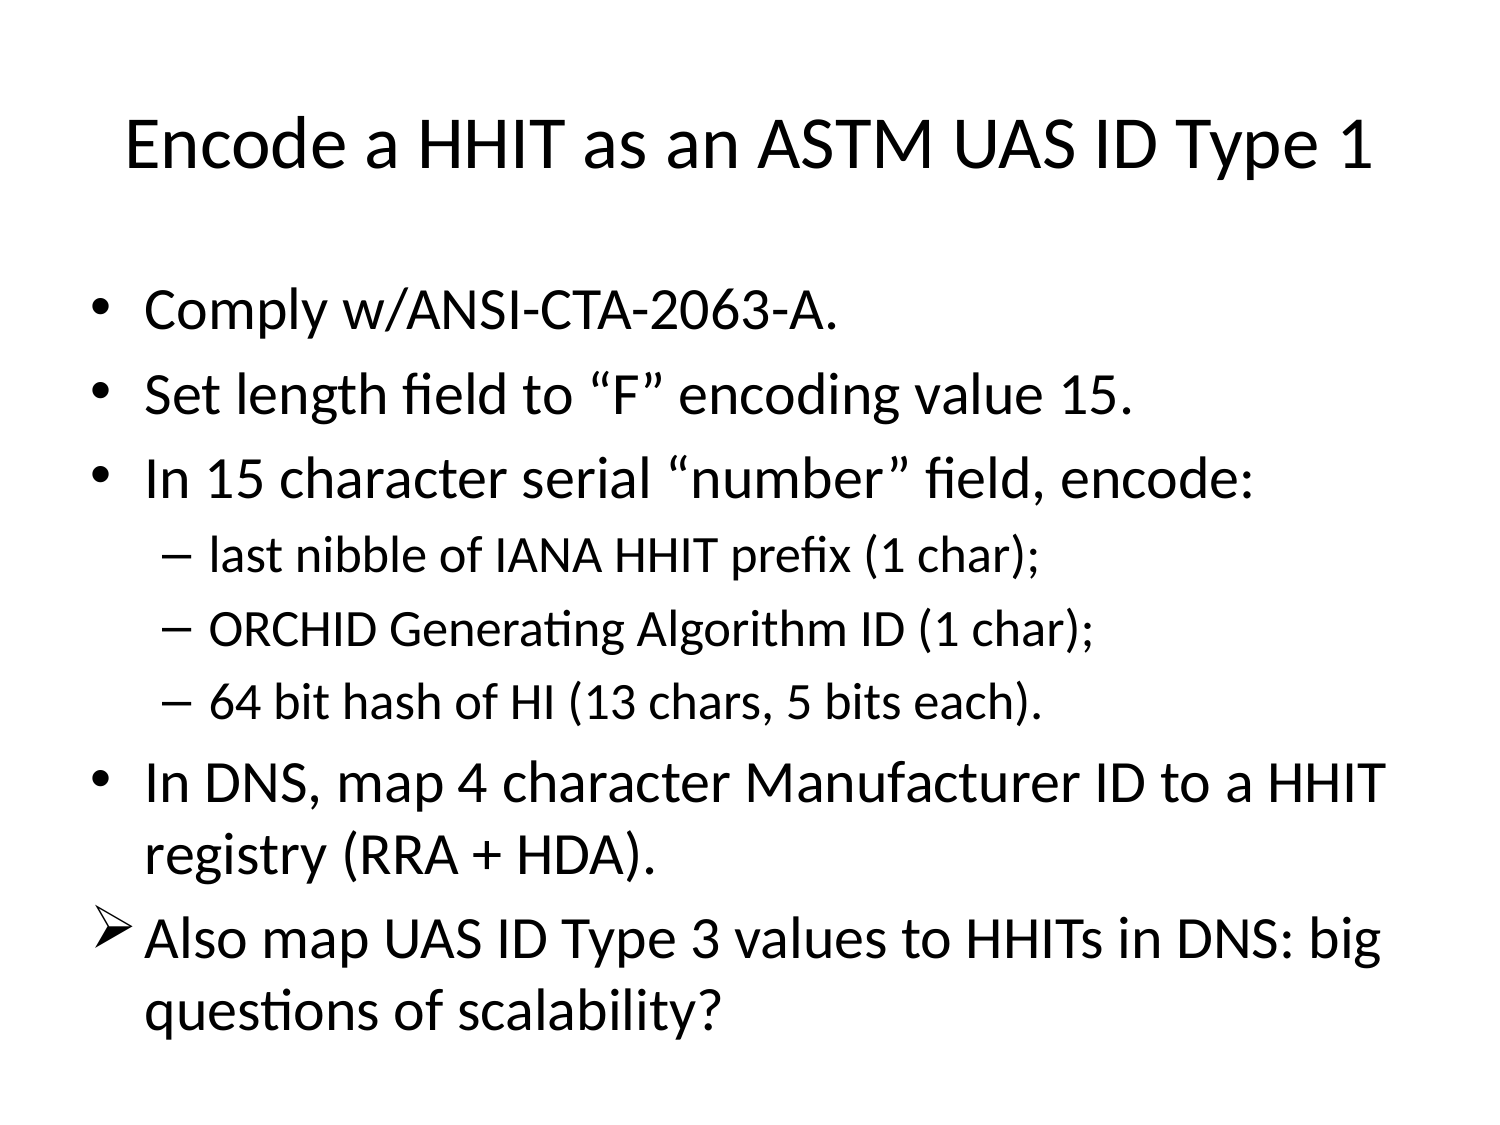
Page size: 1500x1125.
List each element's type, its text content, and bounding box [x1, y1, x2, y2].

title Encode a HHIT as an ASTM UAS ID Type 1 [75, 45, 1425, 233]
list Comply w/ANSI-CTA-2063-A. Set length field to “F” encoding value 15. In 15 character serial “number” field, encode: last nibble of IANA HHIT prefix (1 char); ORCHID Generating Algorithm ID (1 char); 64 bit hash of HI (13 chars, 5 bits each). In DNS, map 4 character Manufacturer ID to a HHIT registry (RRA + HDA). Also map UAS ID Type 3 values to HHITs in DNS: big questions of scalability? [75, 262, 1450, 1050]
